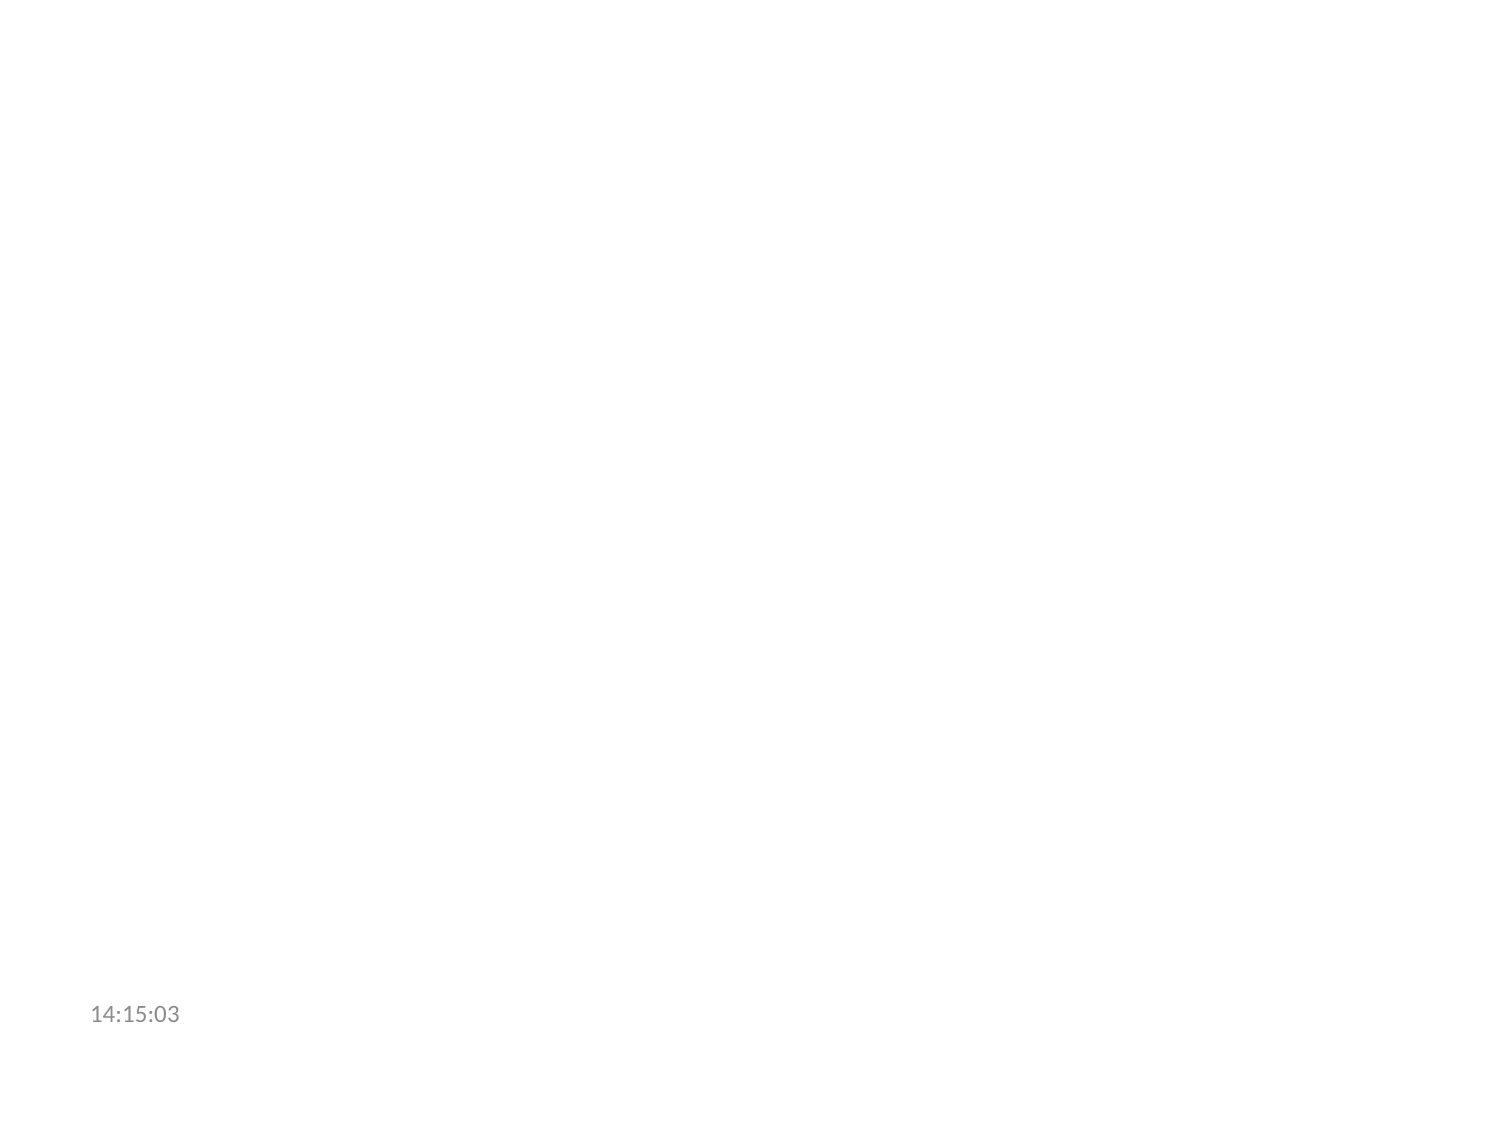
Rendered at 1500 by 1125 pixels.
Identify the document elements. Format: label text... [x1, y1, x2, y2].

text_box 15:35:09 [75, 982, 425, 1043]
